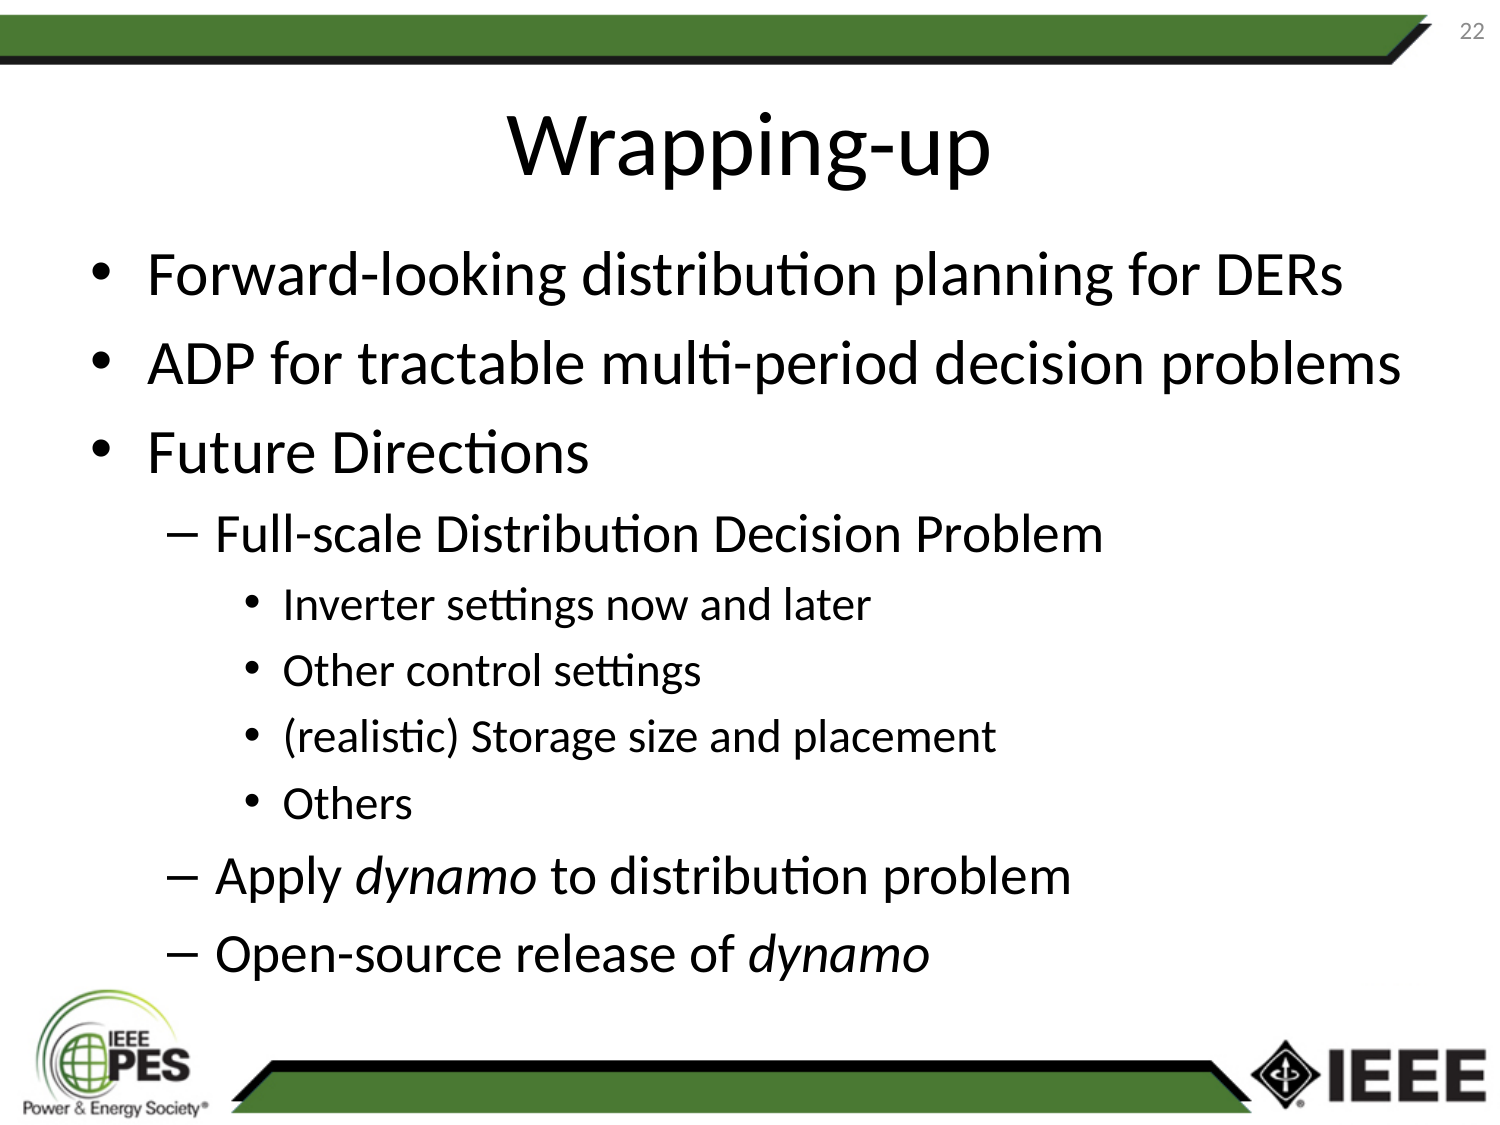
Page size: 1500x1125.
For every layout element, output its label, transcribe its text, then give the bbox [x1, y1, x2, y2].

title Wrapping-up [74, 44, 1426, 224]
slide_number 22 [1149, 0, 1500, 60]
picture [0, 0, 1500, 1125]
list Forward-looking distribution planning for DERs ADP for tractable multi-period decision problems Future Directions Full-scale Distribution Decision Problem Inverter settings now and later Other control settings (realistic) Storage size and placement Others Apply dynamo to distribution problem Open-source release of dynamo [74, 224, 1426, 1006]
